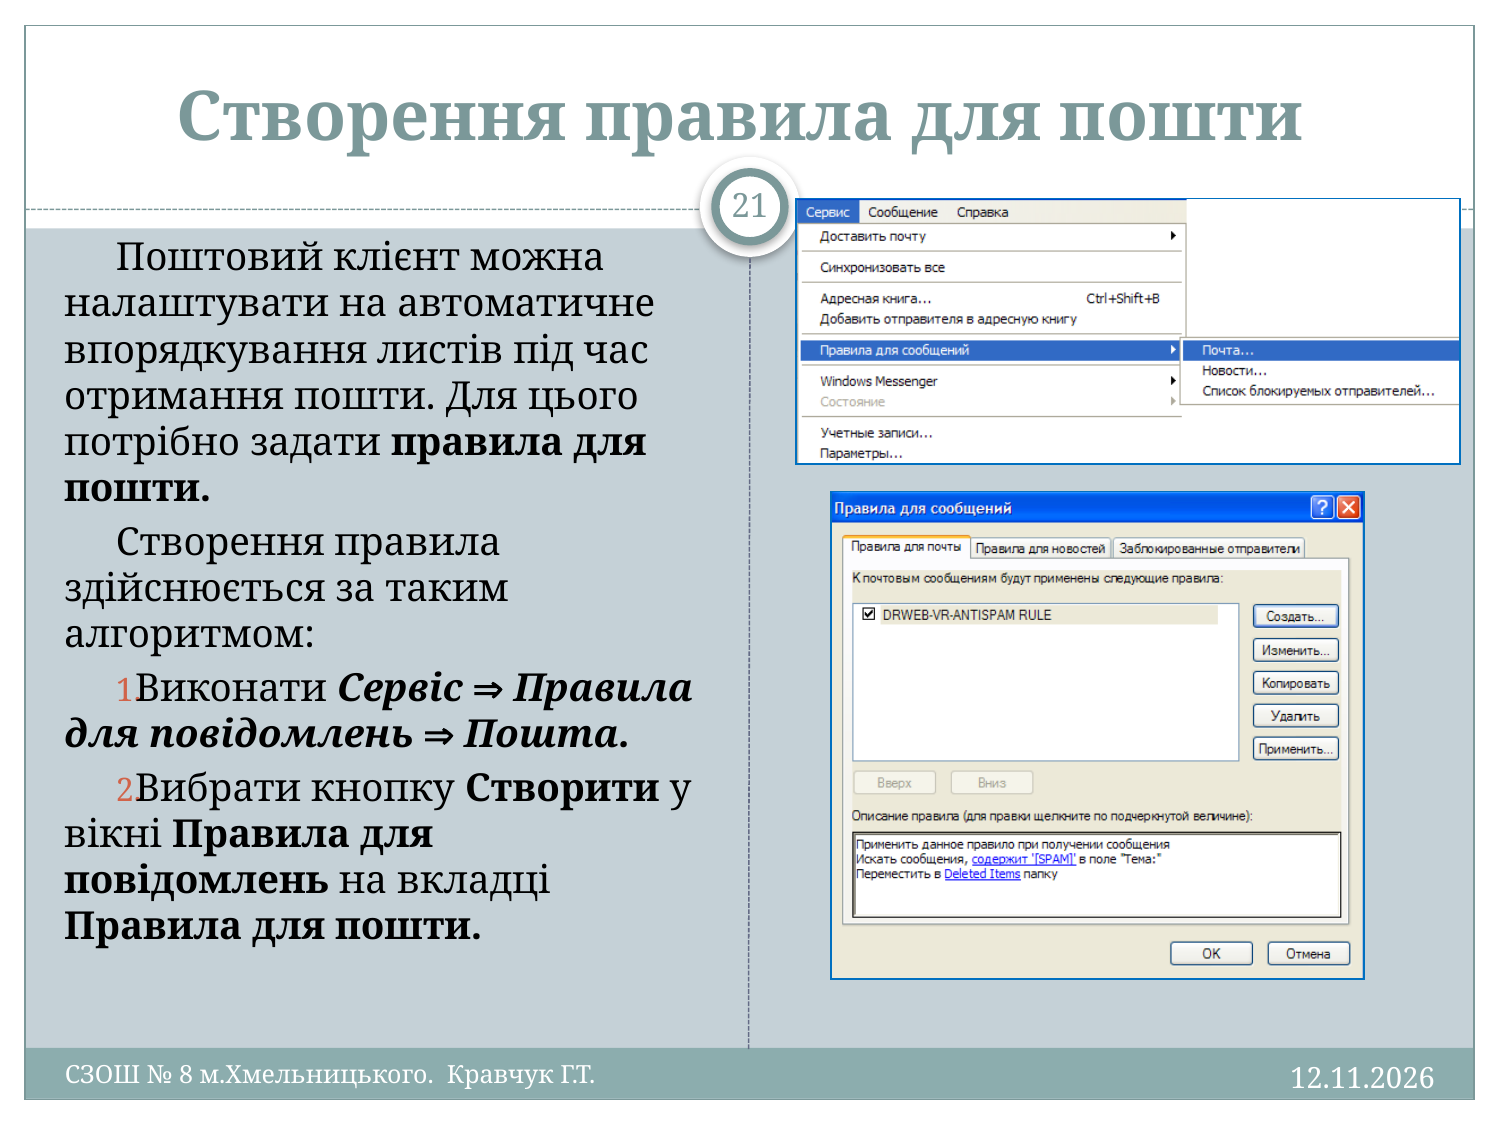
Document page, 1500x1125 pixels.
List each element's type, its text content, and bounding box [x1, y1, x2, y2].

footer СЗОШ № 8 м.Хмельницького. Кравчук Г.Т. [50, 1051, 638, 1112]
picture [831, 491, 1364, 979]
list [796, 198, 1460, 464]
list Поштовий клієнт можна налаштувати на автоматичне впорядкування листів під час отримання пошти. Для цього потрібно задати правила для пошти. Створення правила здійснюється за таким алгоритмом: Виконати Сервіс  Правила для повідомлень  Пошта. Вибрати кнопку Створити у вікні Правила для повідомлень на вкладці Правила для пошти. [49, 224, 712, 993]
slide_number 21 [712, 170, 788, 243]
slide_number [950, 1051, 1450, 1112]
title Створення правила для пошти [49, 37, 1450, 162]
